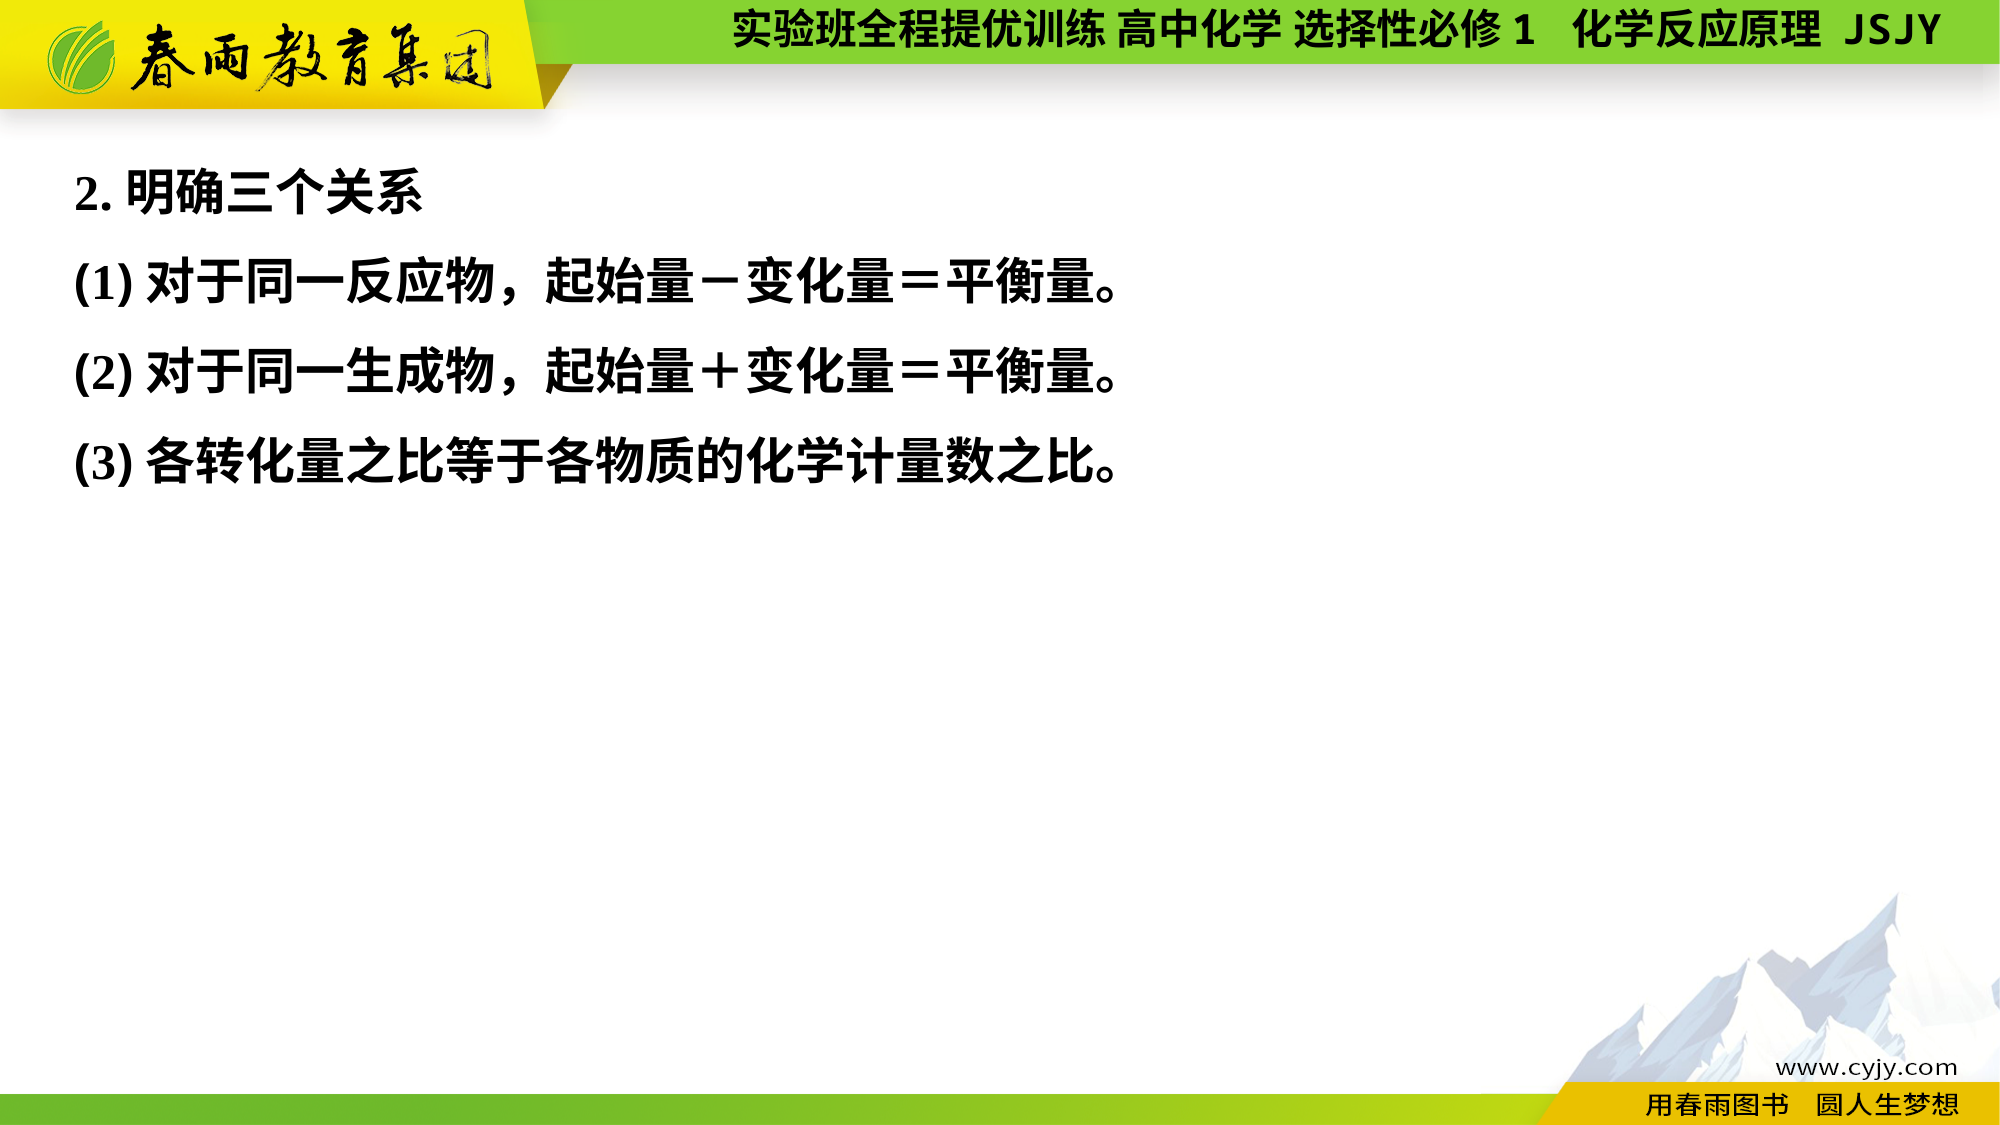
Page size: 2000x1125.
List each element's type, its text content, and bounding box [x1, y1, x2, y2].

list 2.明确三个关系 (1)对于同一反应物，起始量－变化量＝平衡量。 (2)对于同一生成物，起始量＋变化量＝平衡量。 (3)各转化量之比等于各物质的化学计量数之比。 [59, 122, 1944, 490]
picture [0, 0, 2000, 1125]
